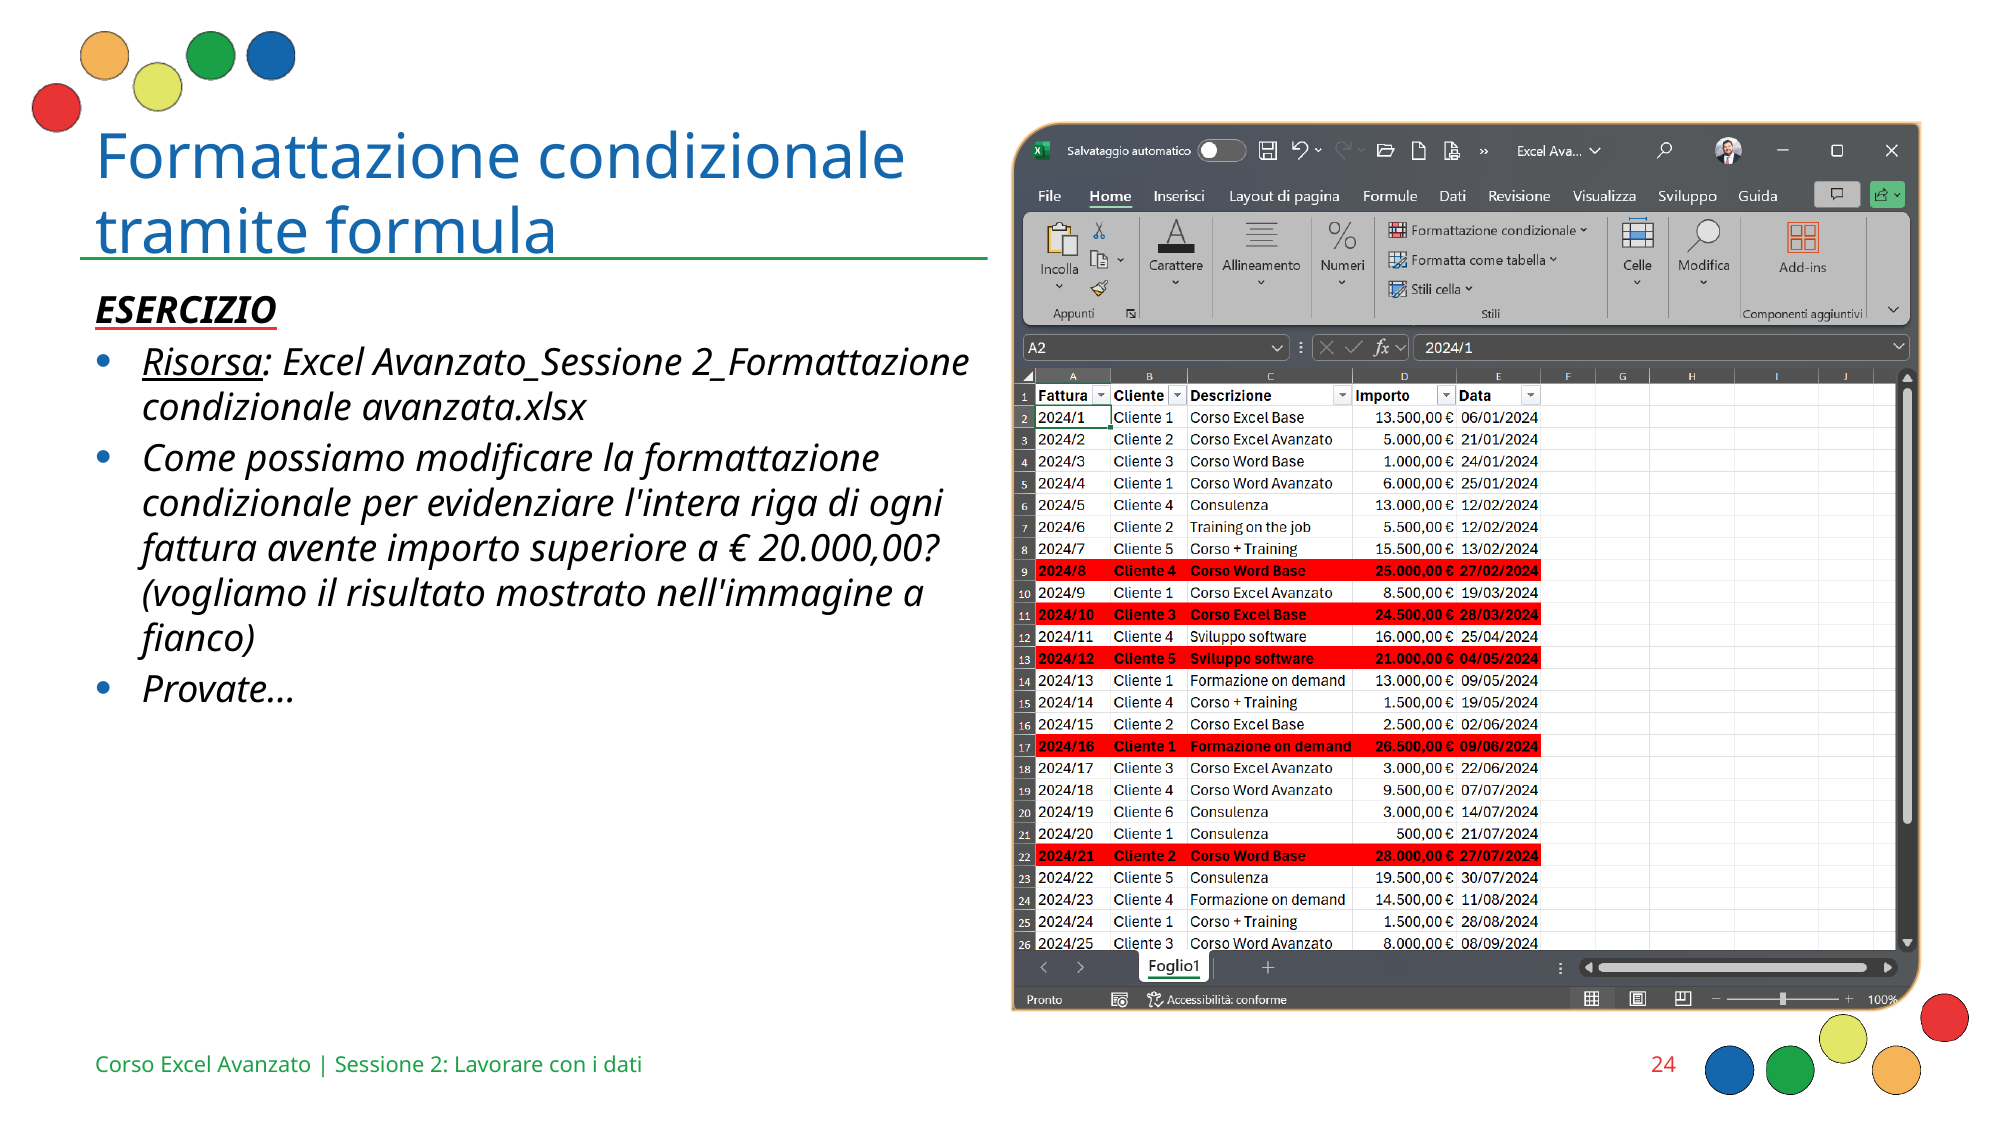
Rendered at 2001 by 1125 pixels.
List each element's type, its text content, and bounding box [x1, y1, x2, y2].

footer Corso Excel Avanzato | Sessione 2: Lavorare con i dati [80, 1035, 1571, 1096]
list ESERCIZIO Risorsa: Excel Avanzato_Sessione 2_Formattazione condizionale avanzata.xlsx Come possiamo modificare la formattazione condizionale per evidenziare l'intera riga di ogni fattura avente importo superiore a € 20.000,00? (vogliamo il risultato mostrato nell'immagine a fianco) Provate… [80, 278, 988, 1011]
title Formattazione condizionale tramite formula [80, 123, 988, 259]
slide_number 24 [1583, 1035, 1692, 1096]
picture [1012, 122, 1971, 1096]
picture [29, 30, 295, 135]
